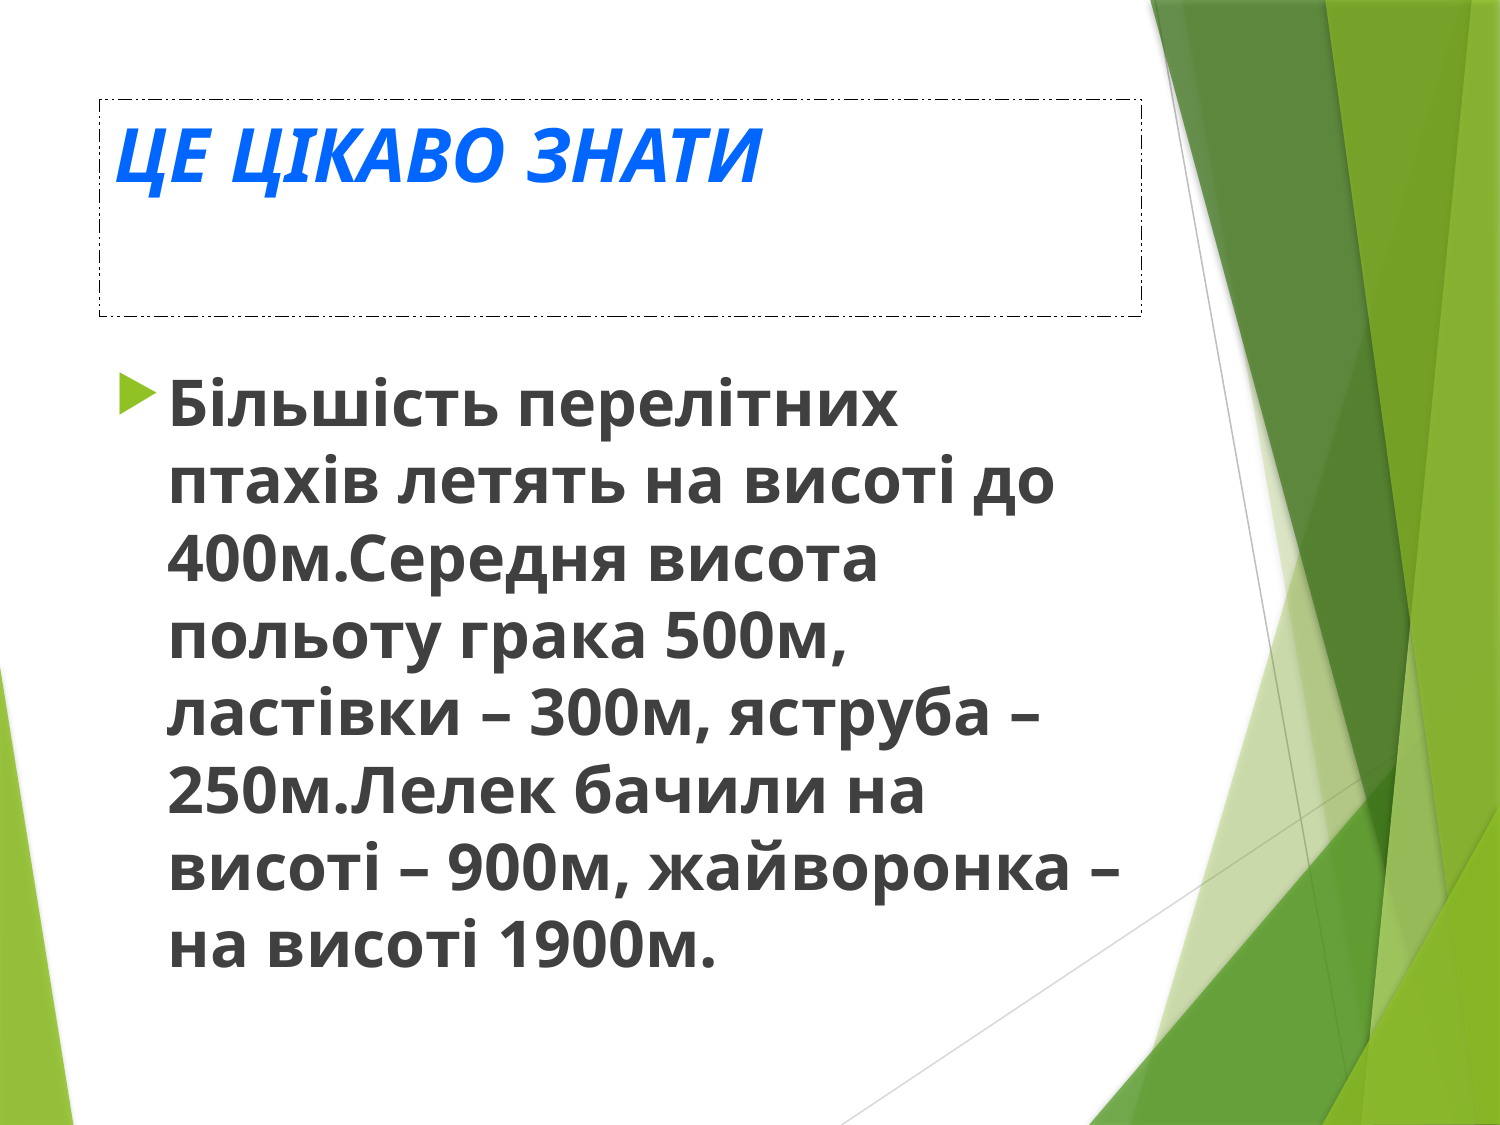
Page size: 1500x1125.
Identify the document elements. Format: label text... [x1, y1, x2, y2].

list Більшість перелітних птахів летять на висоті до 400м.Середня висота польоту грака 500м, ластівки – 300м, яструба – 250м.Лелек бачили на висоті – 900м, жайворонка – на висоті 1900м. [99, 354, 1142, 992]
title ЦЕ ЦІКАВО ЗНАТИ [99, 99, 1142, 317]
